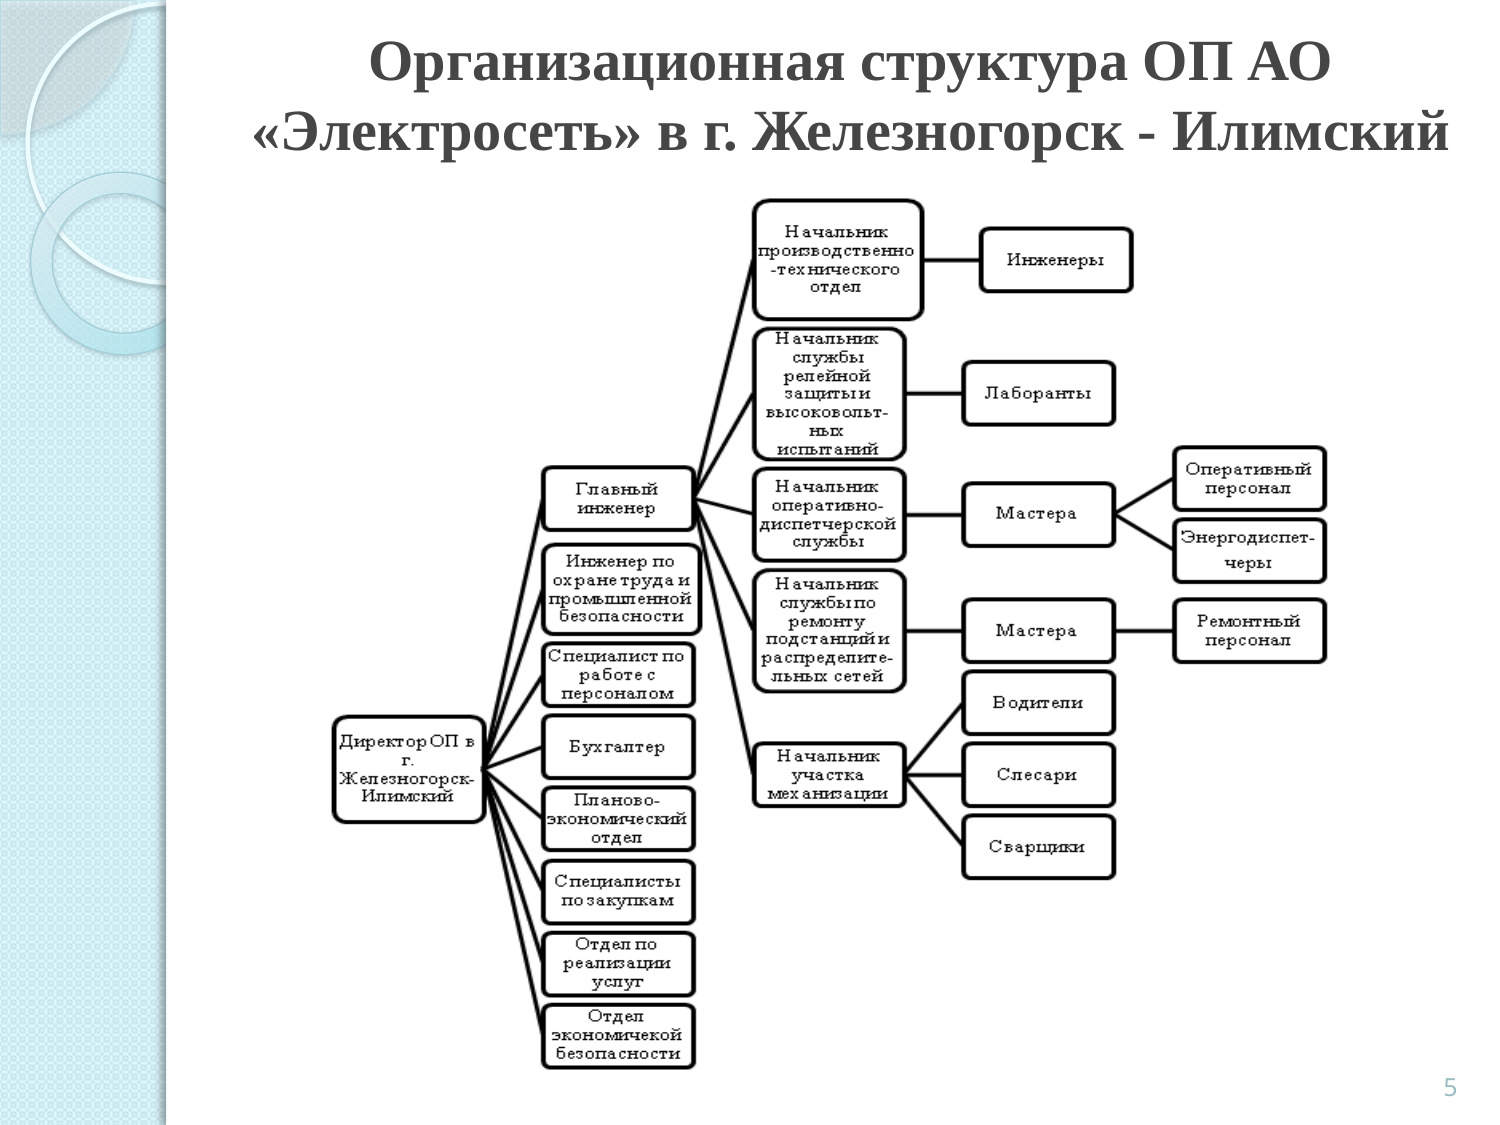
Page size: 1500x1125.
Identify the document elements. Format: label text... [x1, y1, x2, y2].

slide_number 5 [1413, 1034, 1488, 1113]
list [324, 195, 1329, 1071]
title Организационная структура ОП АО «Электросеть» в г. Железногорск - Илимский [235, 0, 1466, 185]
